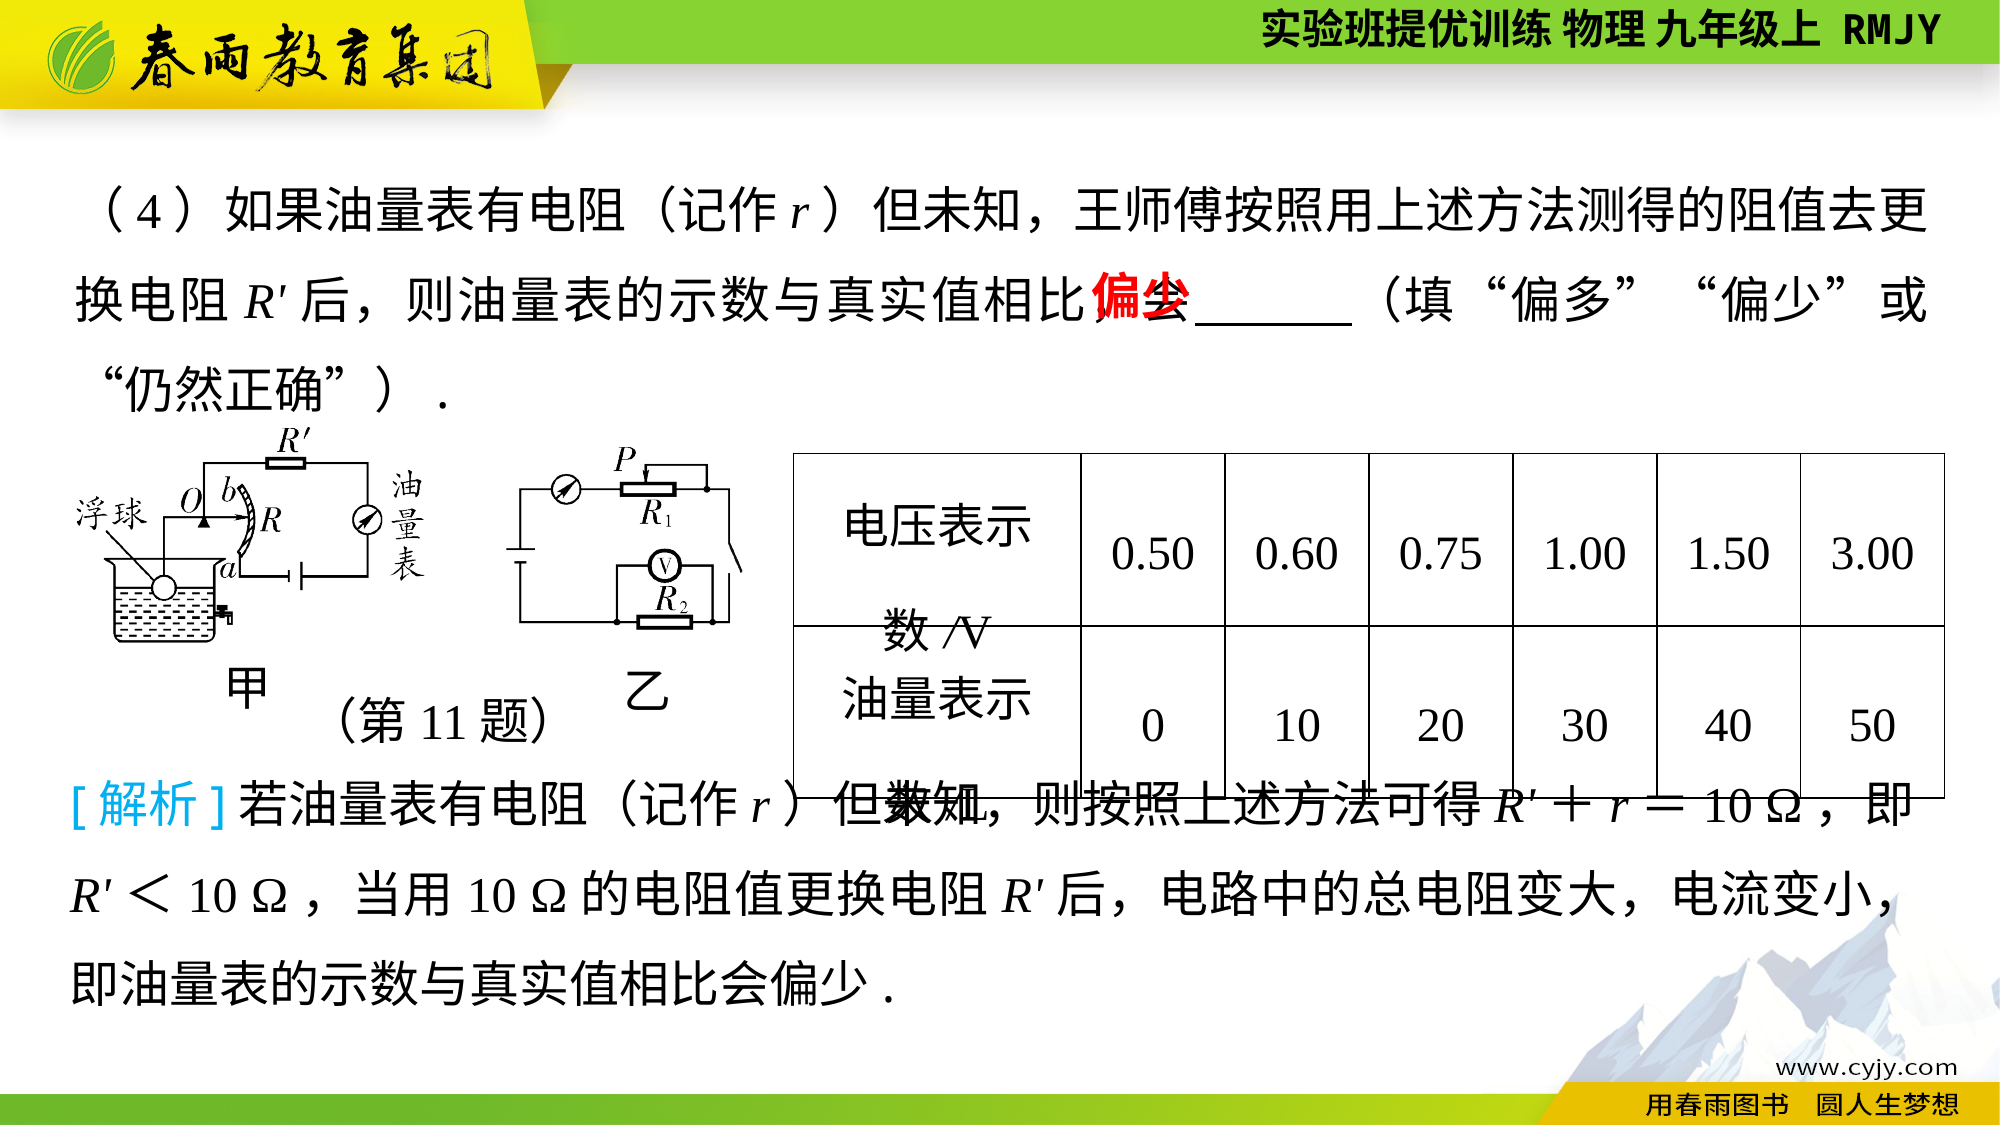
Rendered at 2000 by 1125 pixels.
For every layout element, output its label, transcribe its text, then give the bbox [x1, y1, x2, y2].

text_box 乙 [608, 653, 687, 726]
table_cell 30 [1514, 627, 1656, 735]
text_box （第11题） [292, 653, 595, 735]
text_box 甲 [208, 653, 287, 723]
table_cell 50 [1801, 627, 1944, 797]
table_header 0.60 [1226, 454, 1368, 625]
table_cell 20 [1370, 627, 1512, 735]
list （4）如果油量表有电阻（记作r）但未知，王师傅按照用上述方法测得的阻值去更换电阻R'后，则油量表的示数与真实值相比，会 （填“偏多”“偏少”或“仍然正确”）. [59, 141, 1944, 430]
table_header 0.50 [1082, 454, 1224, 625]
table_header 电压表示数/V [794, 454, 1080, 625]
table_cell 40 [1658, 627, 1800, 735]
table_cell 0 [1082, 627, 1224, 735]
table_header 3.00 [1801, 454, 1944, 625]
text_box [解析]若油量表有电阻（记作r）但未知，则按照上述方法可得R'＋r＝10 Ω，即R'＜10 Ω，当用10 Ω的电阻值更换电阻R'后，电路中的总电阻变大，电流变小，即油量表的示数与真实值相比会偏少. [54, 735, 1939, 1020]
table_cell 油量表示数/L [794, 627, 1080, 735]
table_header 1.00 [1514, 454, 1656, 625]
text_box 偏少 [1076, 227, 1207, 332]
table_cell 10 [1226, 627, 1368, 735]
table_header 0.75 [1370, 454, 1512, 625]
table_header 1.50 [1658, 454, 1800, 625]
picture [0, 0, 2000, 1125]
